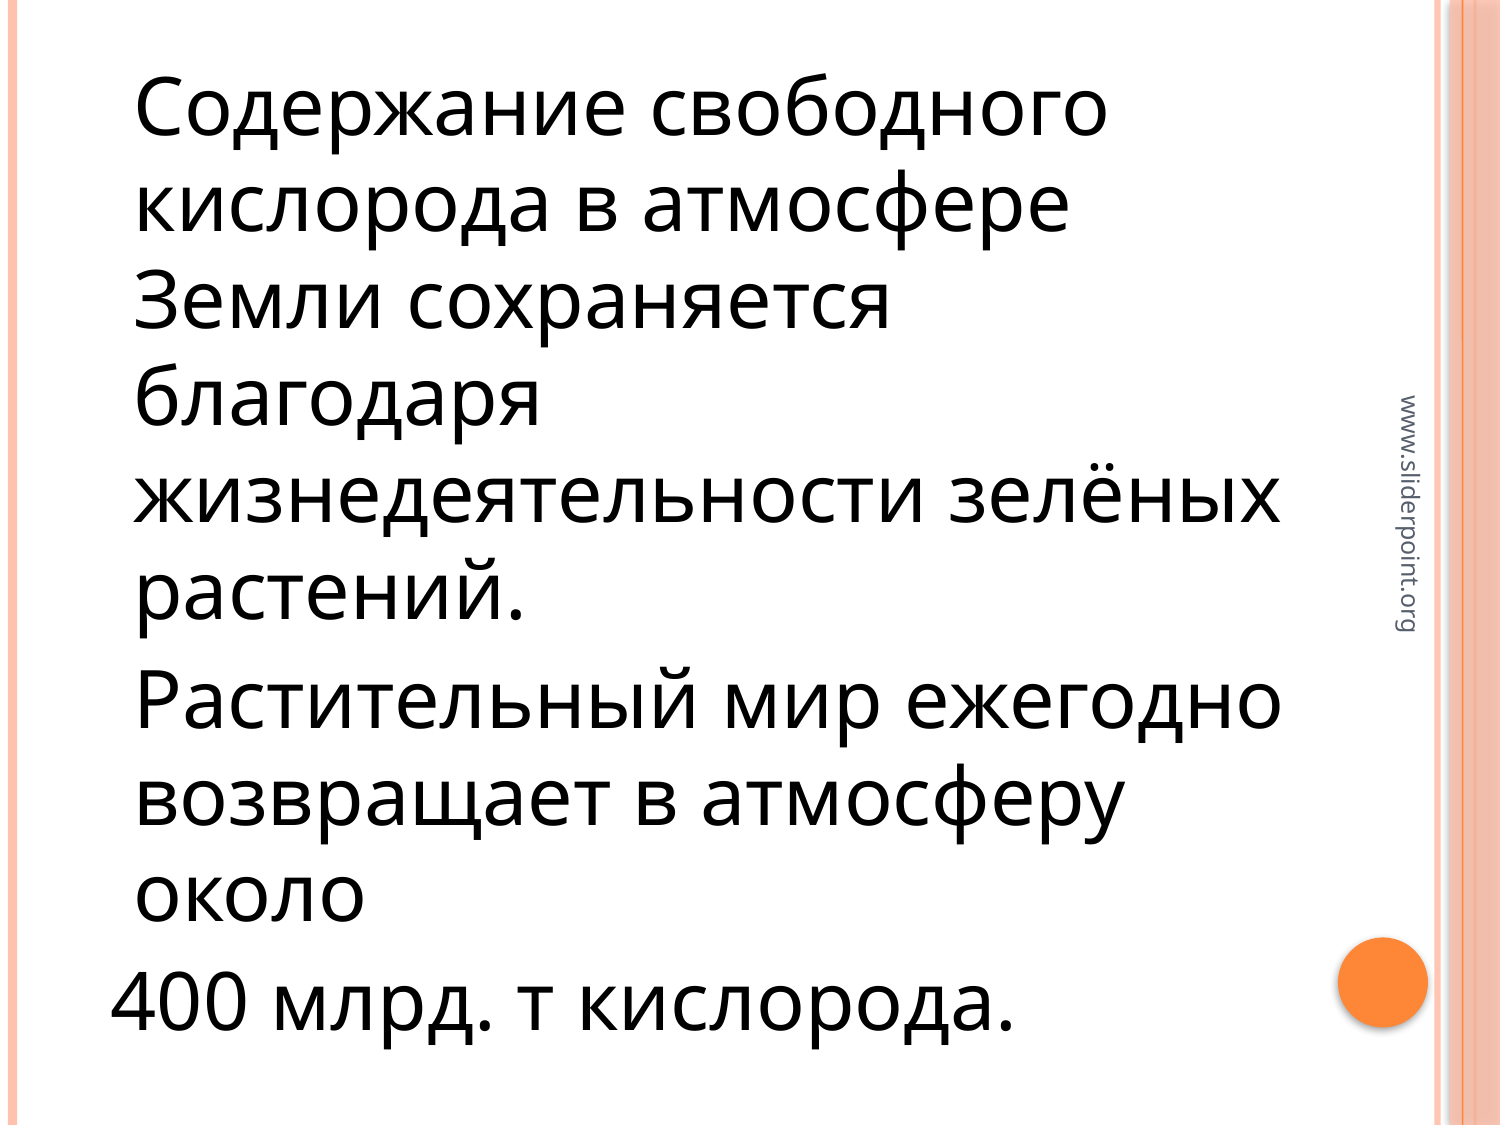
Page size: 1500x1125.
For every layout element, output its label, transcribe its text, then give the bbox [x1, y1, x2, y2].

list Содержание свободного кислорода в атмосфере Земли сохраняется благодаря жизнедеятельности зелёных растений. Растительный мир ежегодно возвращает в атмосферу около 400 млрд. т кислорода. [75, 46, 1300, 1062]
footer www.sliderpoint.org [1379, 380, 1440, 906]
